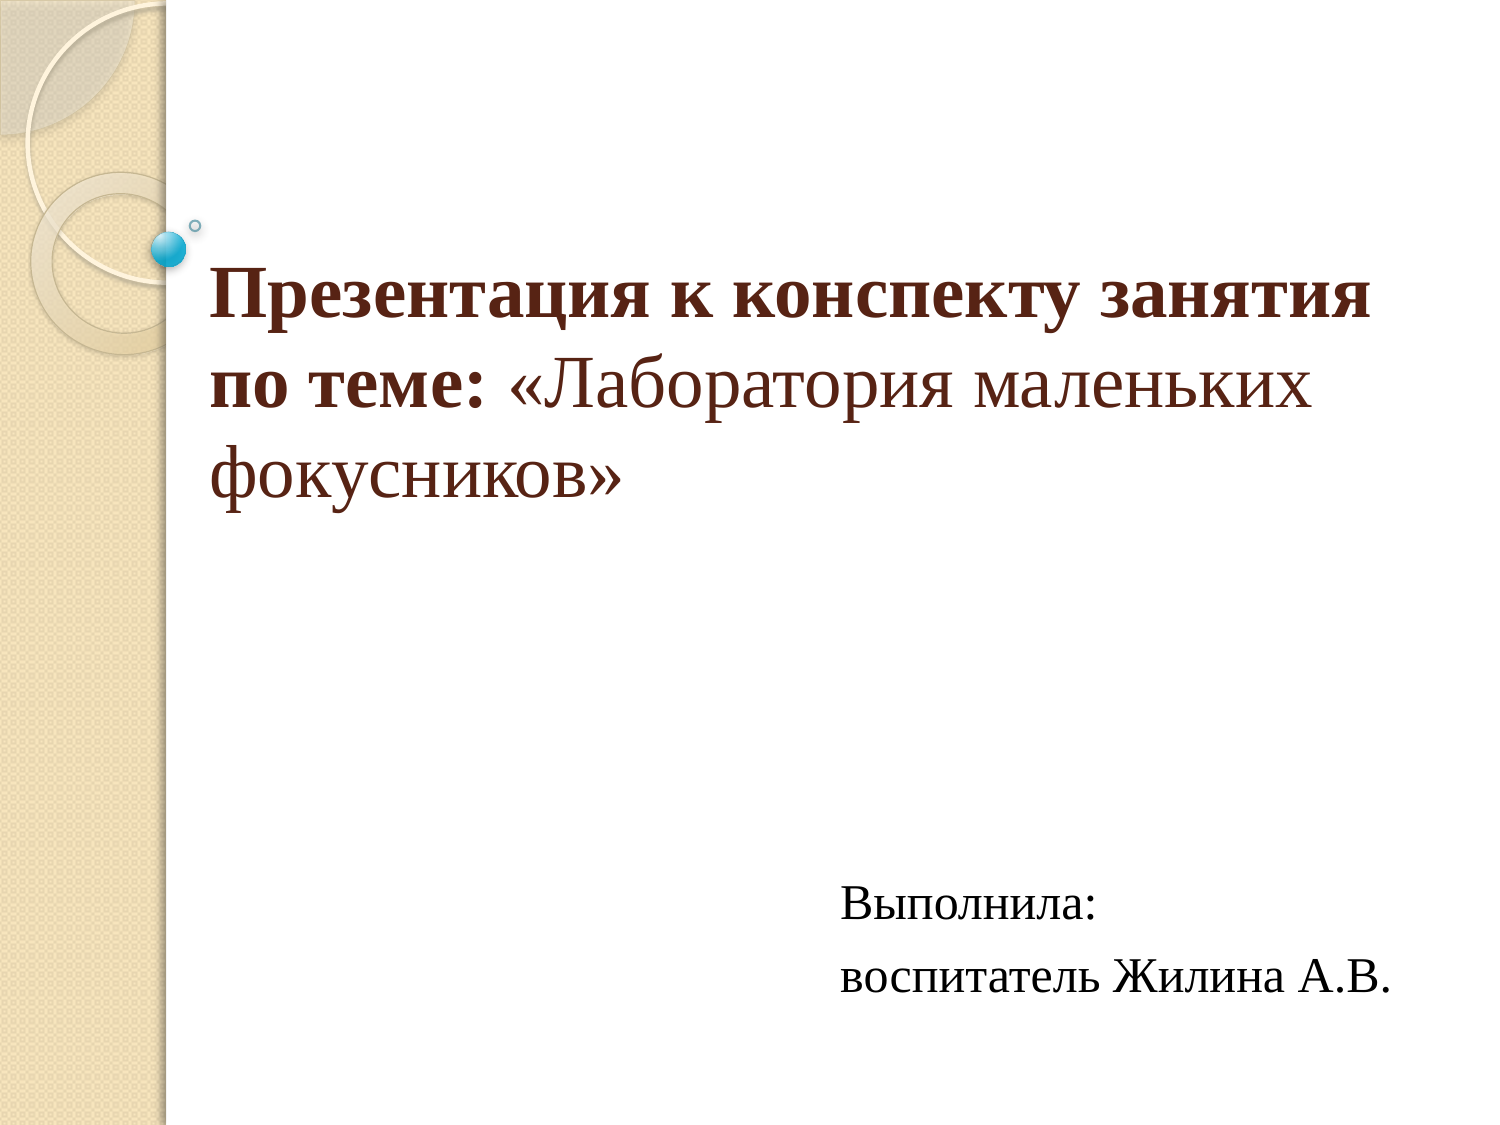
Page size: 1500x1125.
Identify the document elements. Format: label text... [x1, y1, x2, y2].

subtitle Выполнила: воспитатель Жилина А.В. [820, 869, 1500, 1125]
title Презентация к конспекту занятия по теме: «Лаборатория маленьких фокусников» [194, 278, 1470, 521]
